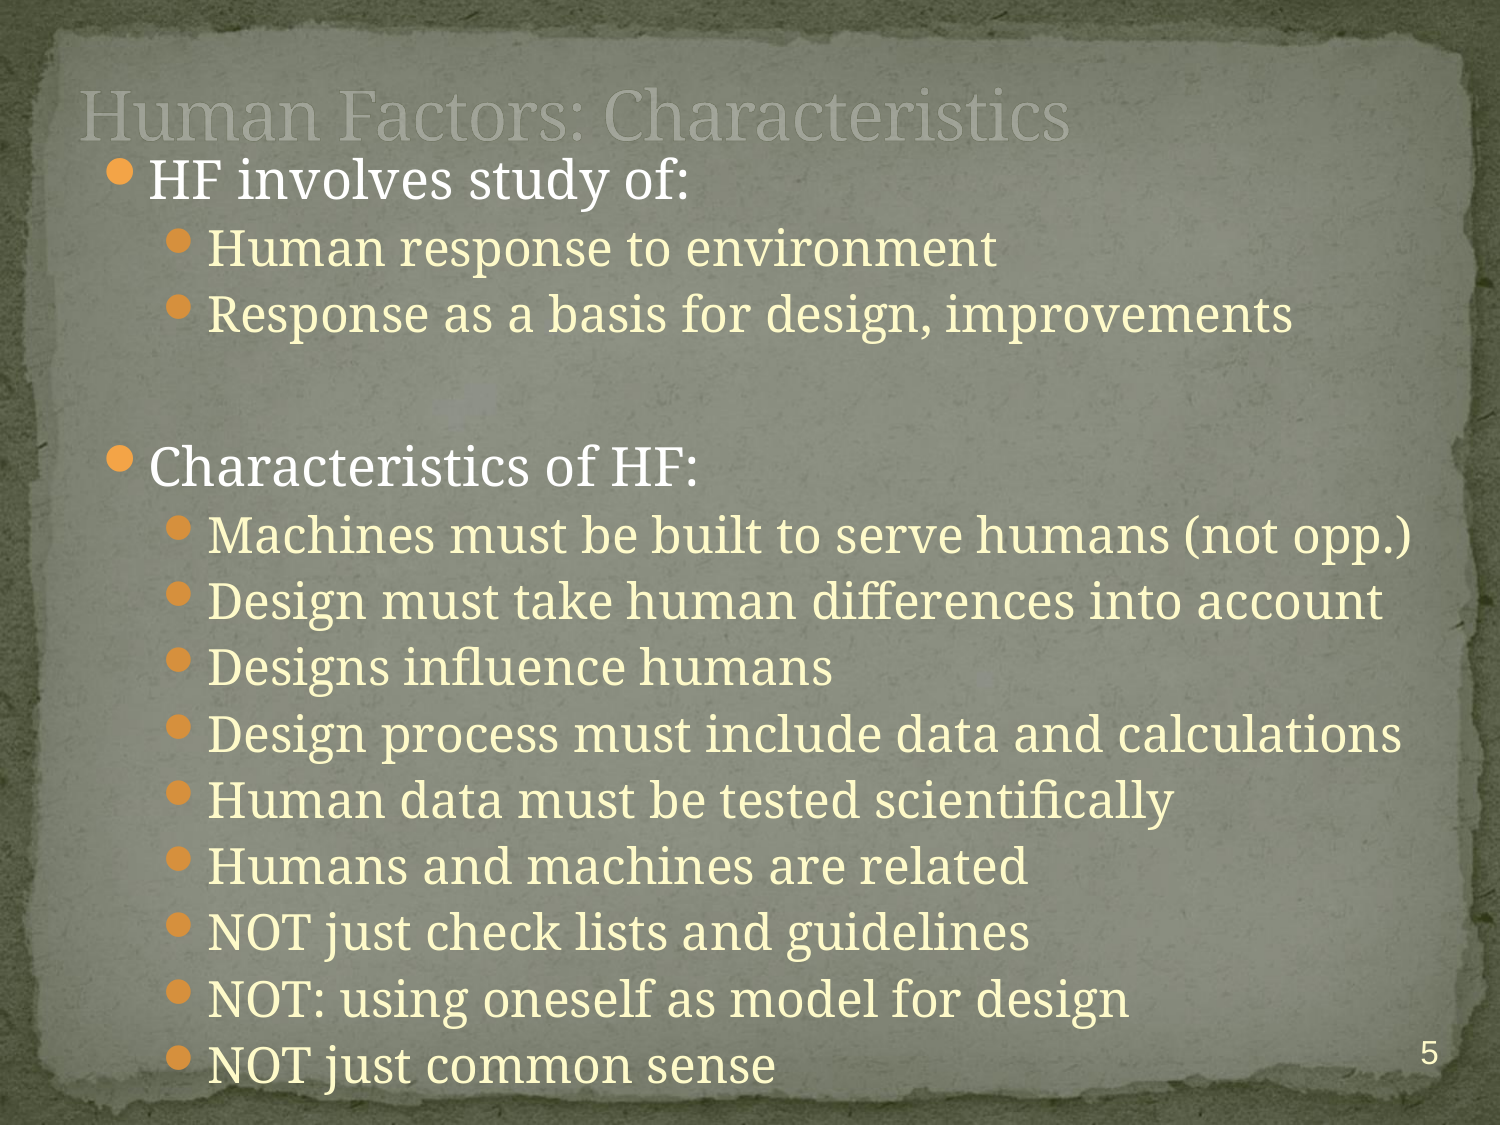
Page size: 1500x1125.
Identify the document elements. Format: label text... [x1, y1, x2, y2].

slide_number 5 [1379, 1014, 1480, 1089]
title Human Factors: Characteristics [62, 62, 1413, 163]
list HF involves study of: Human response to environment Response as a basis for design, improvements Characteristics of HF: Machines must be built to serve humans (not opp.) Design must take human differences into account Designs influence humans Design process must include data and calculations Human data must be tested scientifically Humans and machines are related NOT just check lists and guidelines NOT: using oneself as model for design NOT just common sense [87, 137, 1438, 1113]
picture [0, 0, 1500, 1125]
